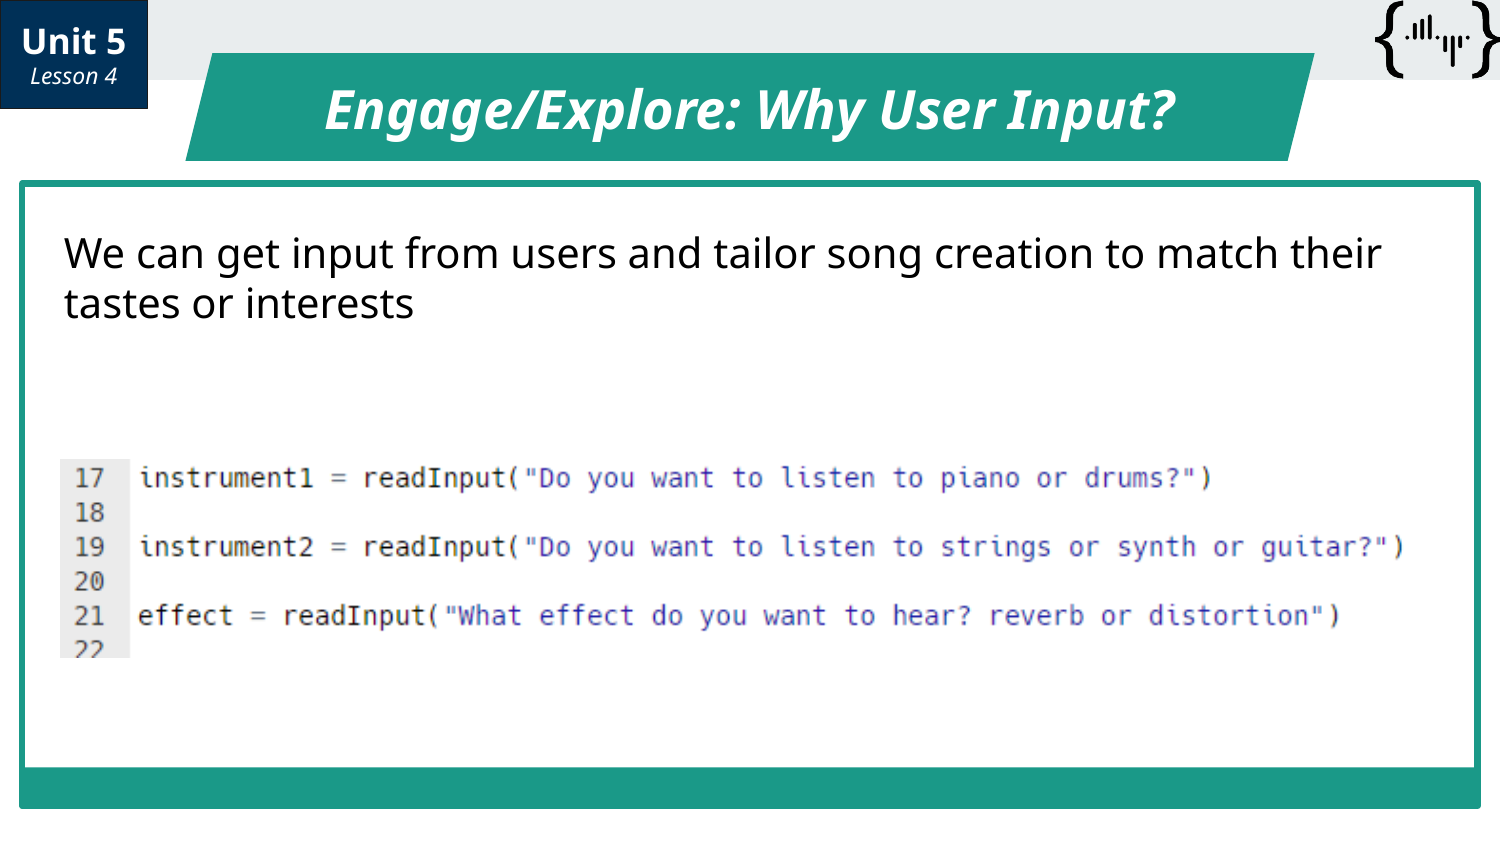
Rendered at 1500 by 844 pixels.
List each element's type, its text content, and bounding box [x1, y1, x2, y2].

text_box Unit 5 Lesson 4 [0, 0, 148, 109]
picture [1374, 0, 1500, 80]
text_box [185, 53, 1315, 161]
title Engage/Explore: Why User Input? [221, 60, 1279, 155]
picture [25, 186, 1475, 804]
